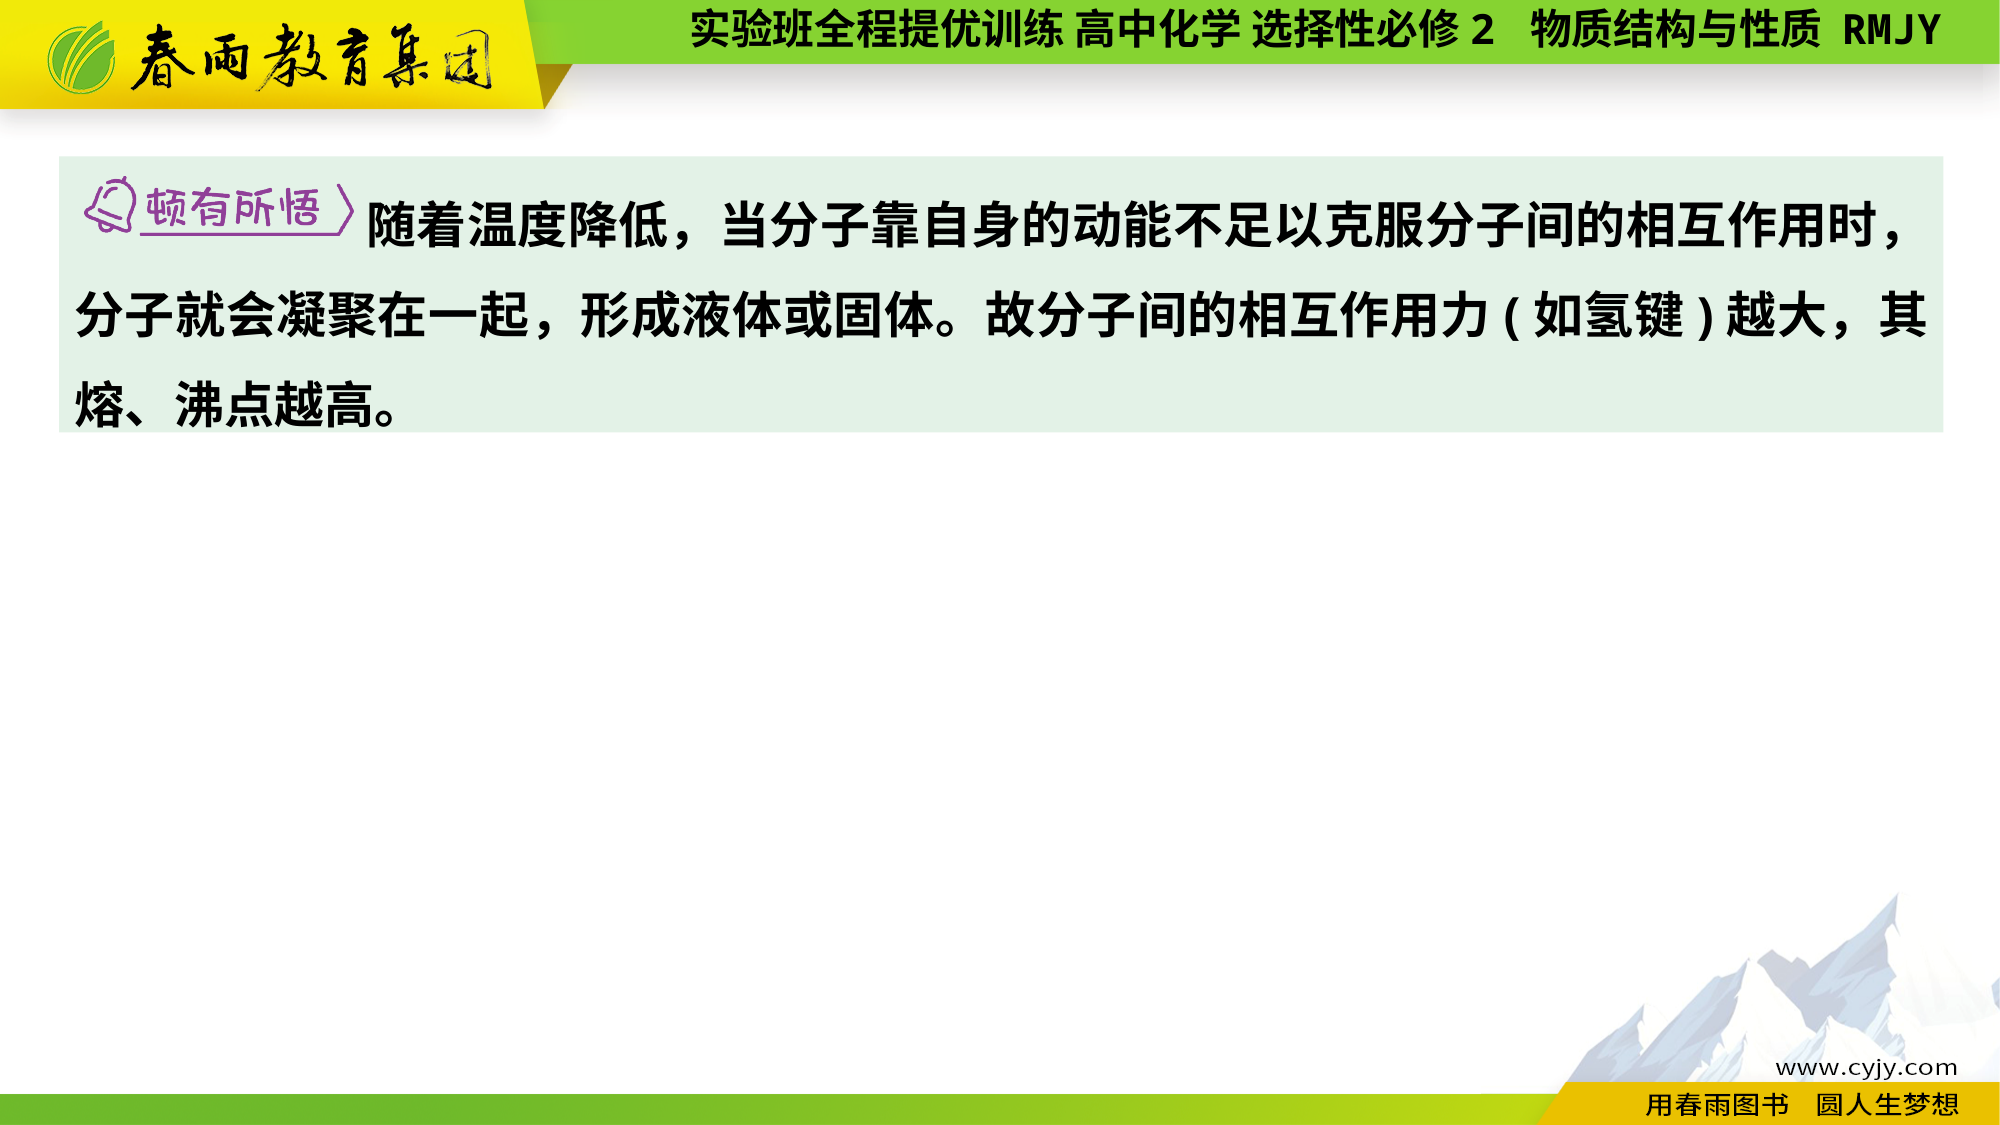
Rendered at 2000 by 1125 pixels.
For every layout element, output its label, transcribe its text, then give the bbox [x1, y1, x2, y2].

picture [0, 0, 2000, 1125]
list 随着温度降低，当分子靠自身的动能不足以克服分子间的相互作用时，分子就会凝聚在一起，形成液体或固体。故分子间的相互作用力(如氢键)越大，其熔、沸点越高。 [59, 156, 1944, 433]
